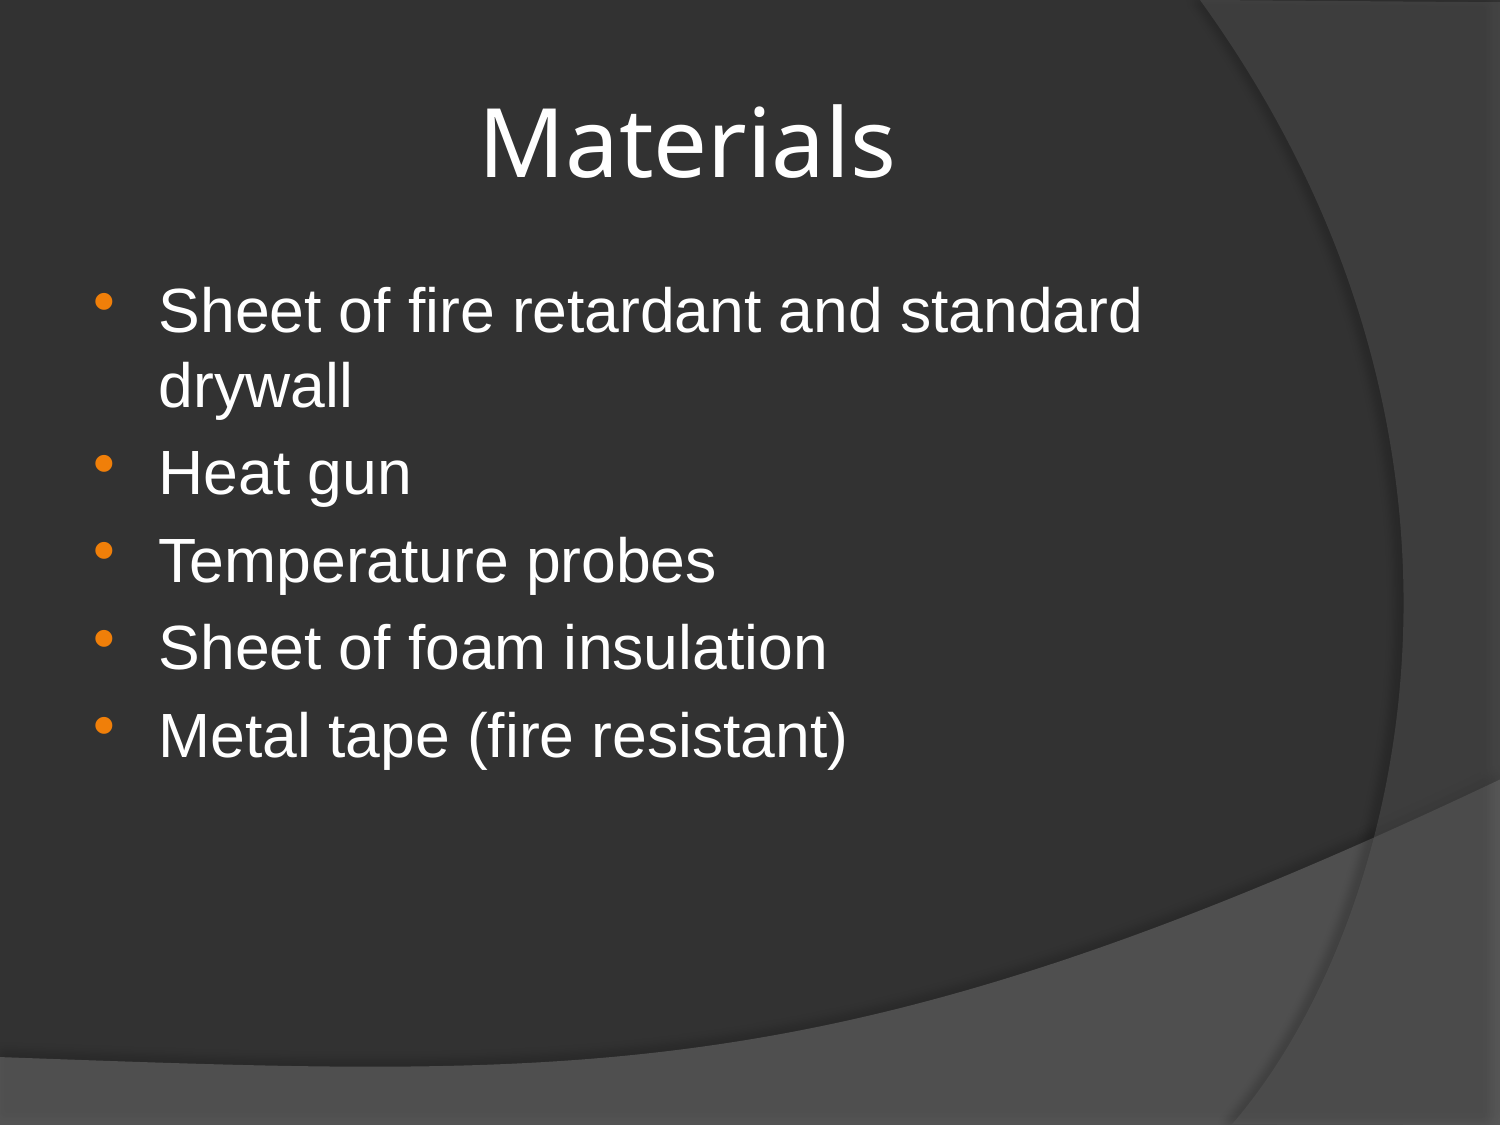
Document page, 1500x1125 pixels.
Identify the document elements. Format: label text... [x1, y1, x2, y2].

title Materials [75, 45, 1300, 233]
list Sheet of fire retardant and standard drywall Heat gun Temperature probes Sheet of foam insulation Metal tape (fire resistant) [75, 262, 1300, 1005]
